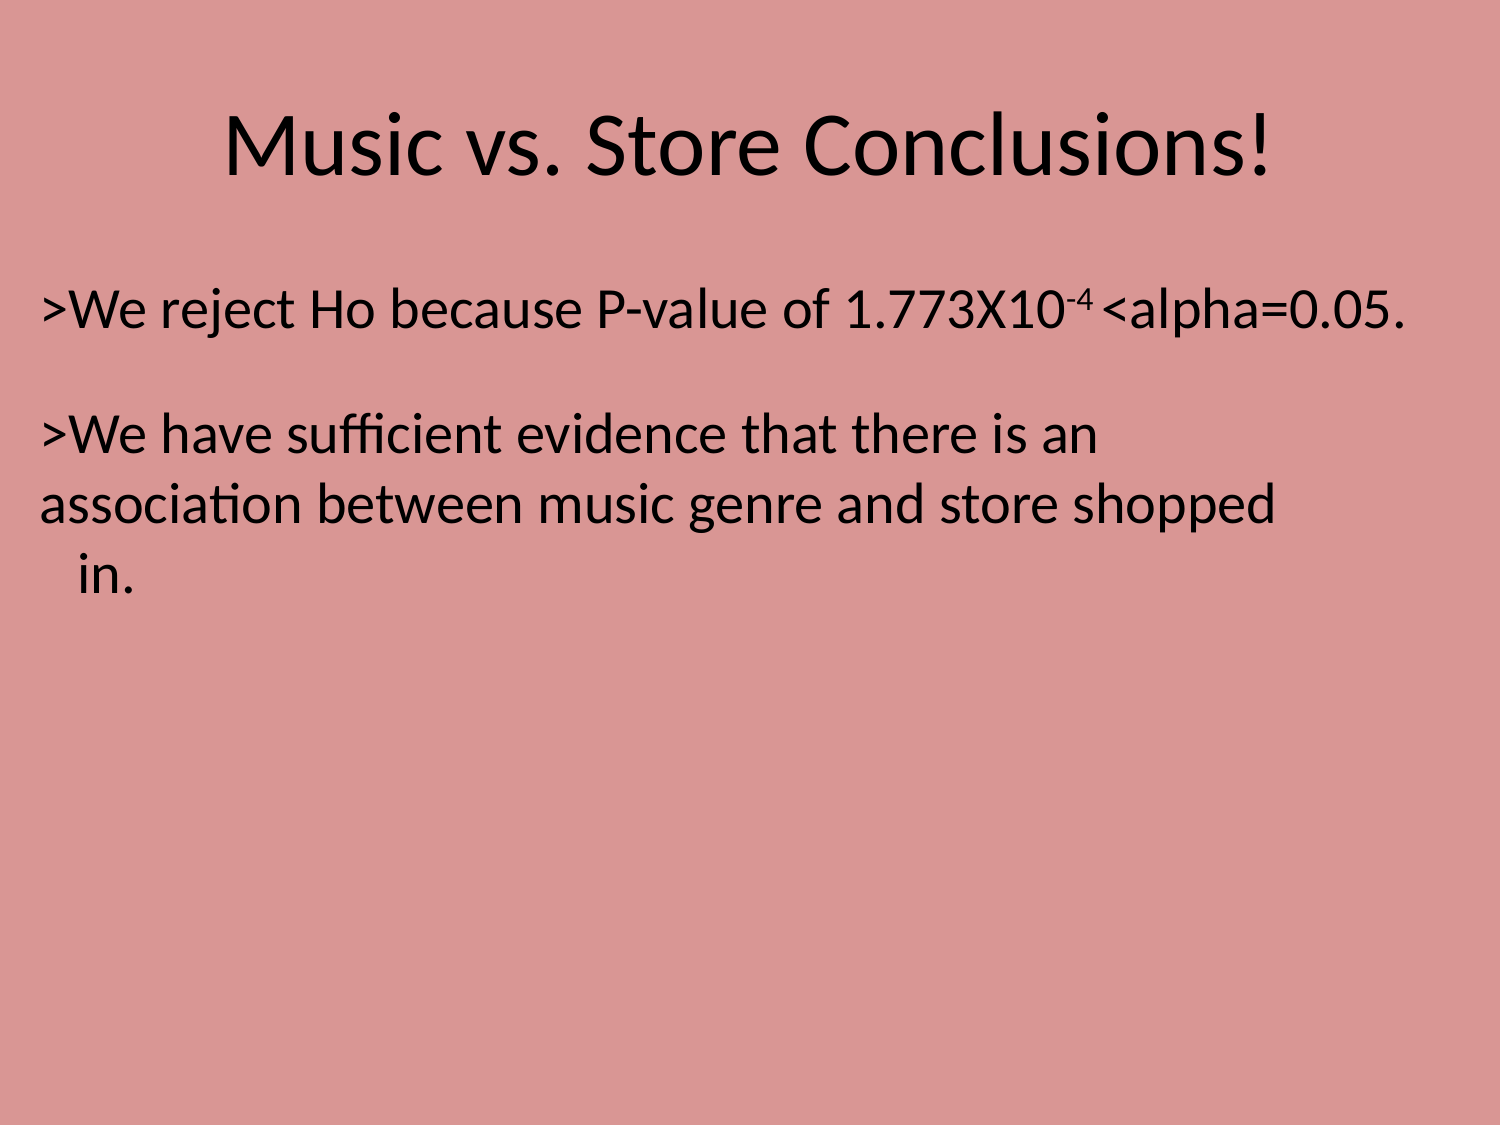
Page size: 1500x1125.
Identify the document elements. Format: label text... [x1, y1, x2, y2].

text_box >We reject Ho because P-value of 1.773X10-4 <alpha=0.05. [24, 262, 1500, 348]
text_box >We have sufficient evidence that there is an association between music genre and store shopped in. [24, 387, 1500, 613]
title Music vs. Store Conclusions! [75, 45, 1425, 233]
